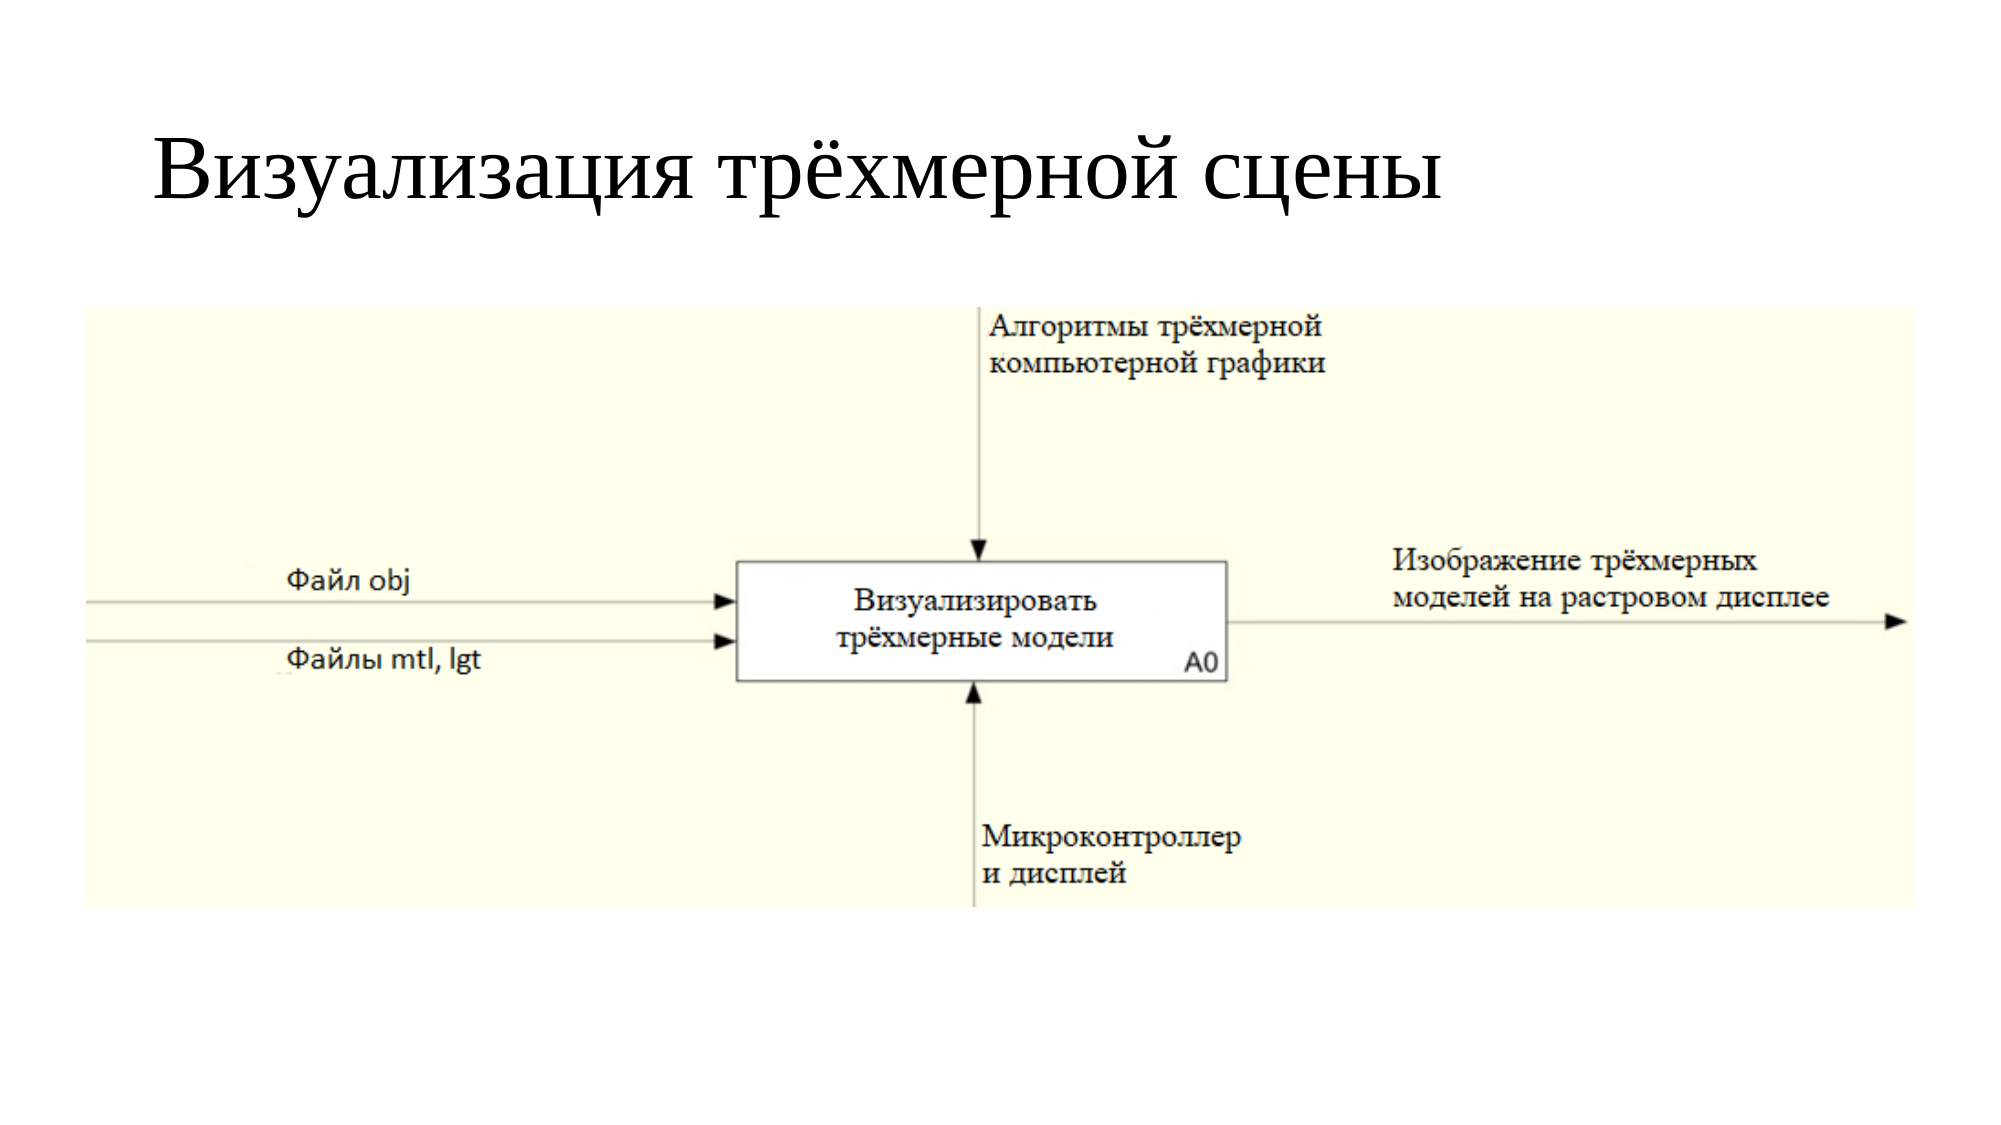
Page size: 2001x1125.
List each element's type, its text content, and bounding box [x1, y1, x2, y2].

picture [86, 307, 1914, 907]
title Визуализация трёхмерной сцены [137, 59, 1863, 278]
